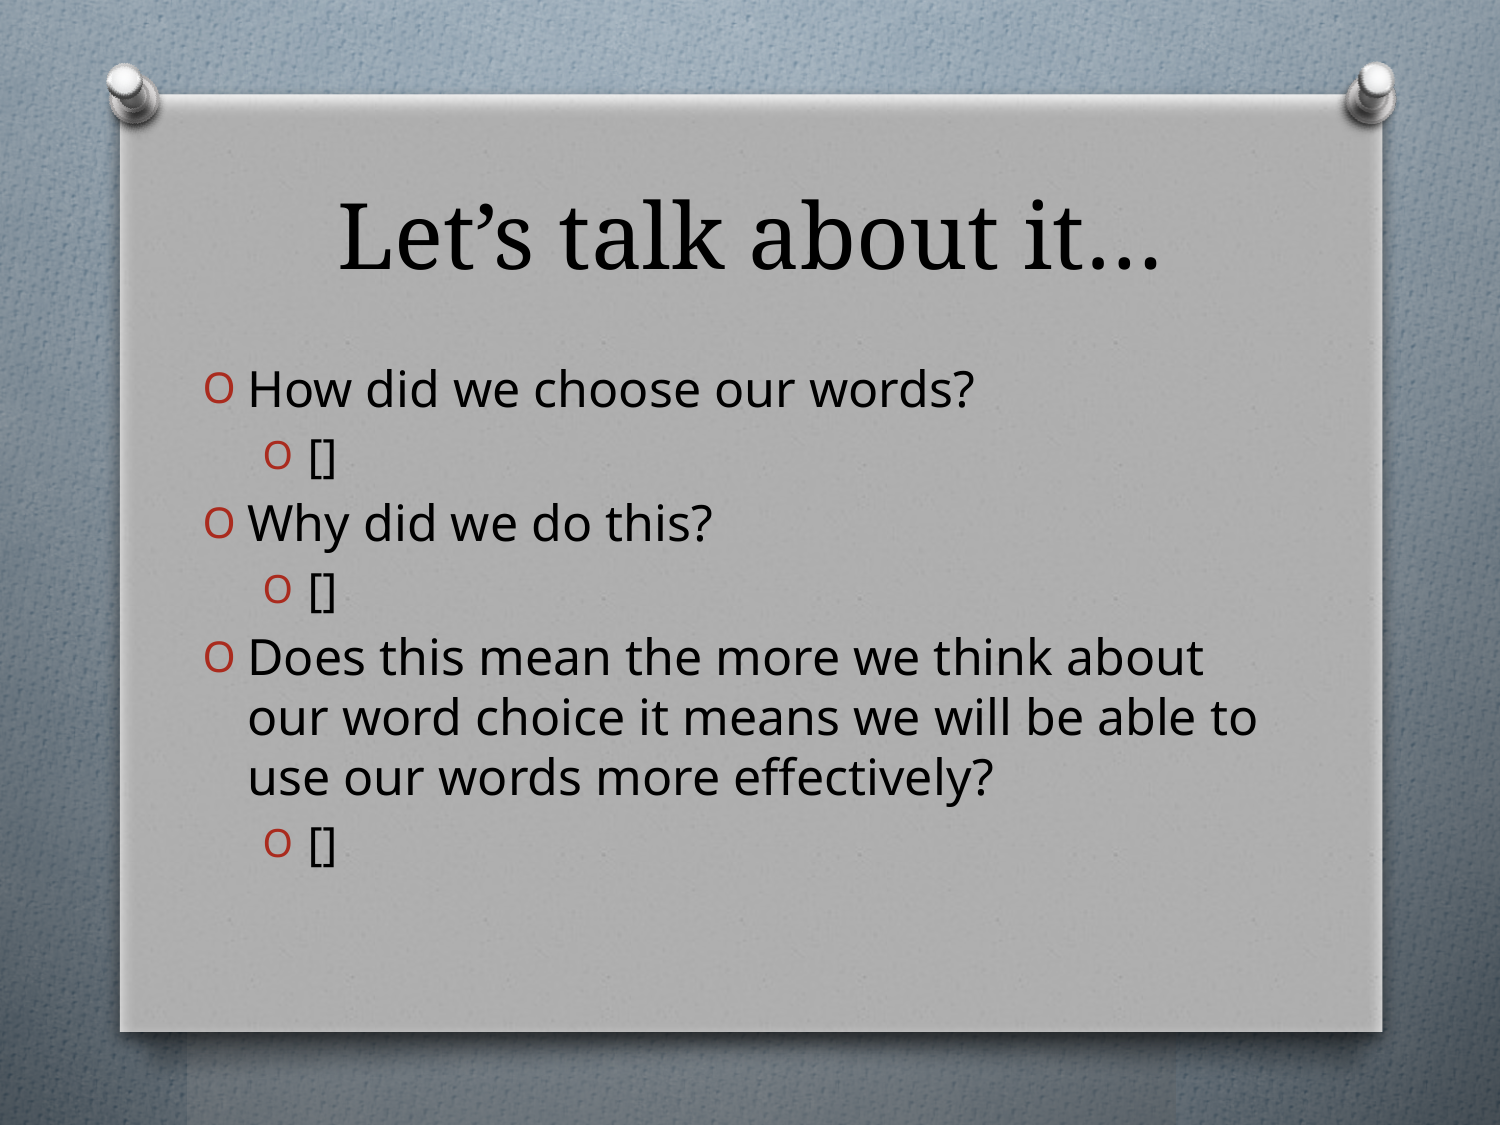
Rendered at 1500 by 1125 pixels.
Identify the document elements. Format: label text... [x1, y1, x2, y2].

title Let’s talk about it… [179, 134, 1323, 332]
list How did we choose our words? [] Why did we do this? [] Does this mean the more we think about our word choice it means we will be able to use our words more effectively? [] [187, 350, 1313, 975]
picture [1317, 35, 1439, 156]
picture [75, 29, 198, 153]
